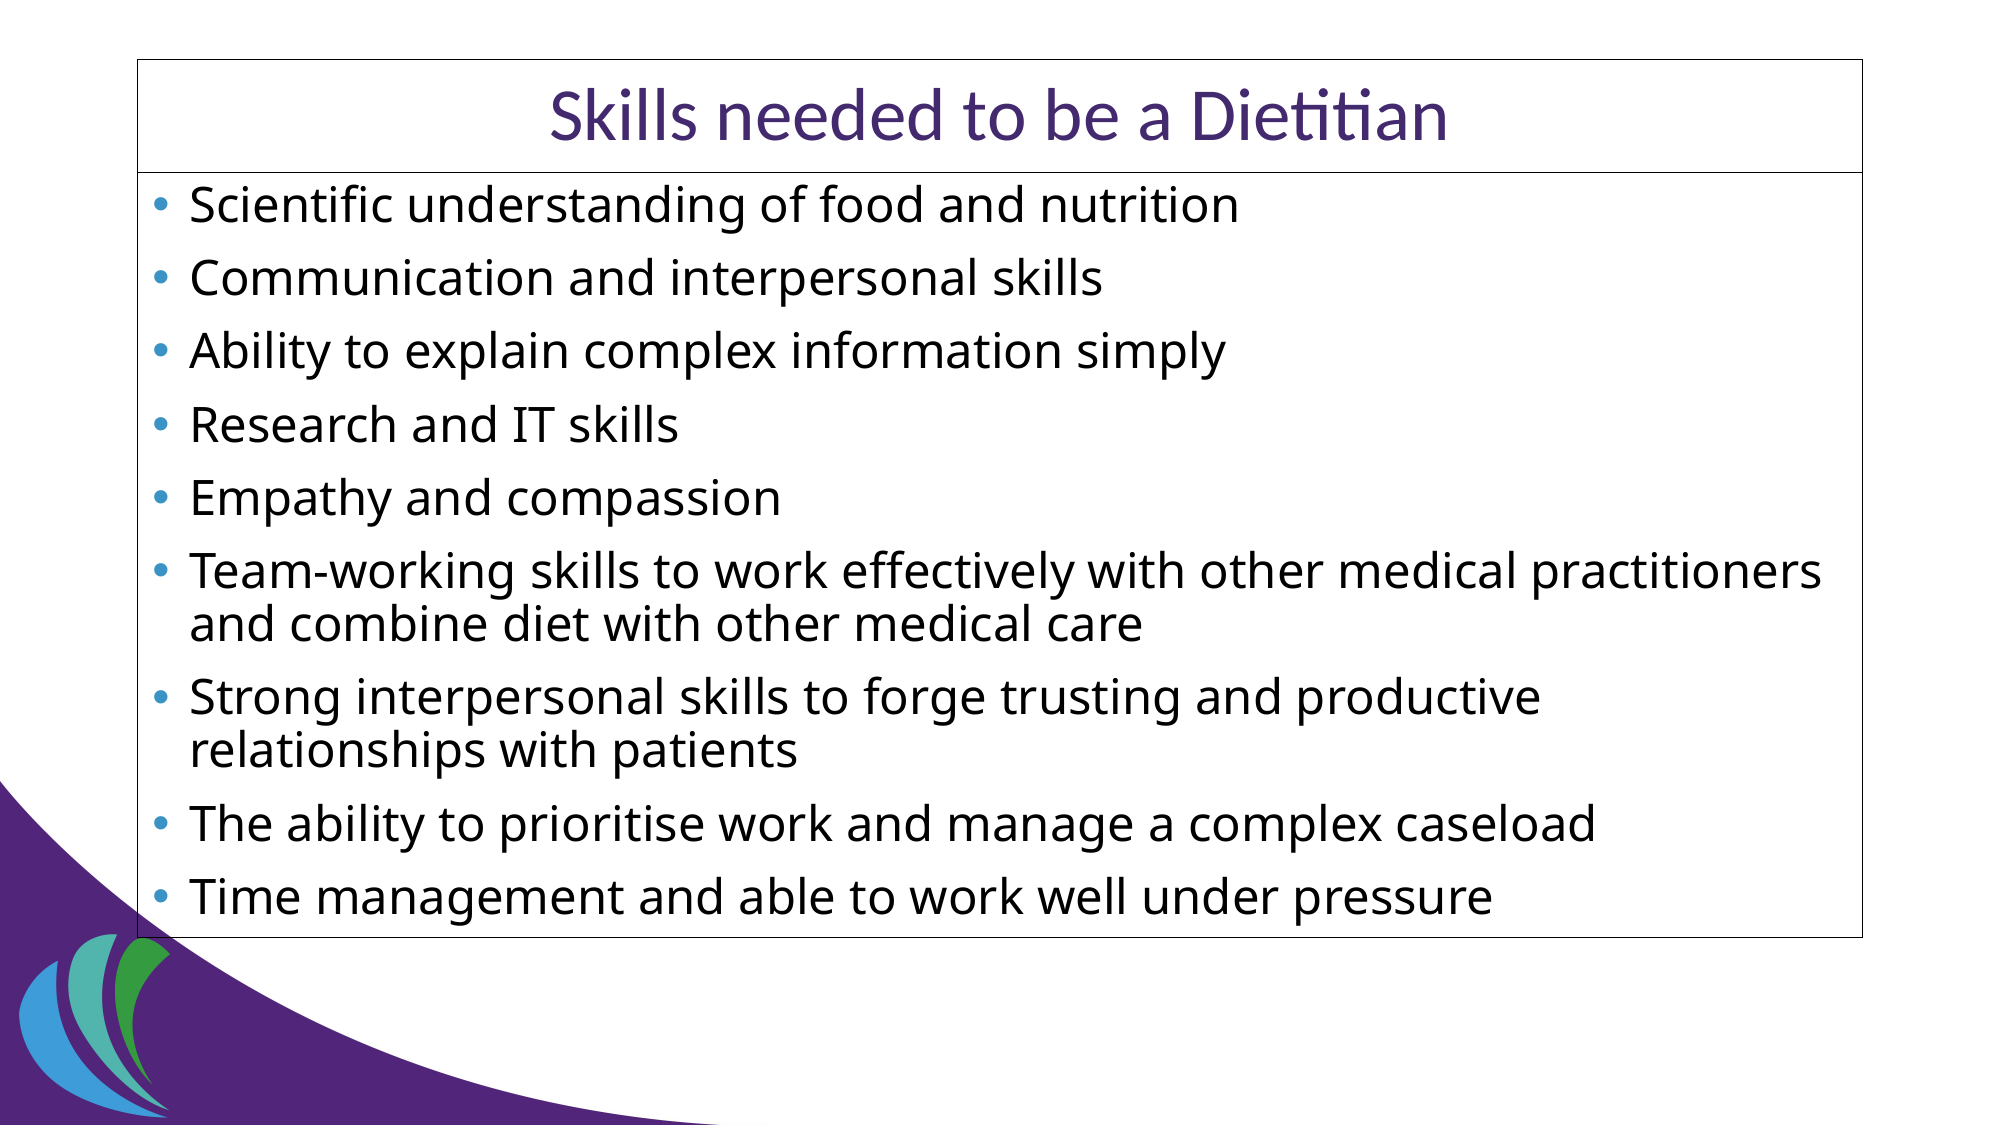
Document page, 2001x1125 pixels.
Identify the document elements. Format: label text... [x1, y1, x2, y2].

list Scientific understanding of food and nutrition Communication and interpersonal skills Ability to explain complex information simply Research and IT skills Empathy and compassion Team-working skills to work effectively with other medical practitioners and combine diet with other medical care Strong interpersonal skills to forge trusting and productive relationships with patients The ability to prioritise work and manage a complex caseload Time management and able to work well under pressure [137, 172, 1863, 938]
picture [0, 1, 2000, 1125]
title Skills needed to be a Dietitian [137, 59, 1863, 172]
